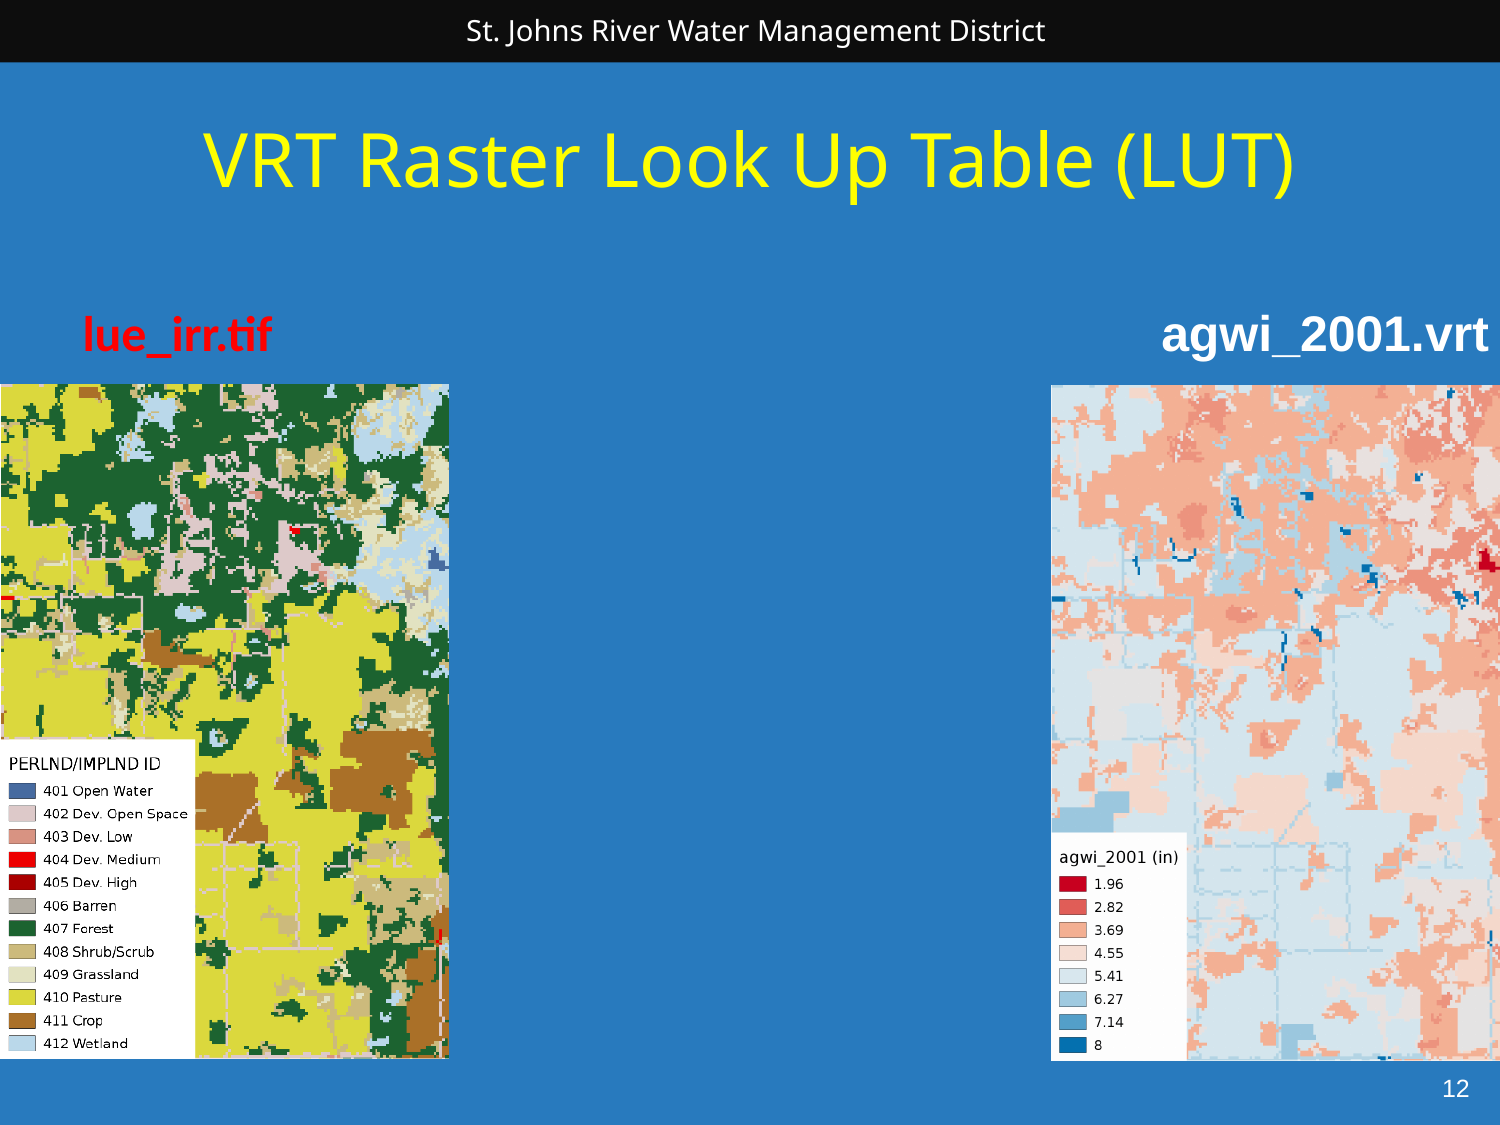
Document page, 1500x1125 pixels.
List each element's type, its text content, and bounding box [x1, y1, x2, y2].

slide_number 12 [1200, 1068, 1500, 1125]
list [1050, 385, 1500, 1062]
list agwi_2001.vrt [833, 277, 1497, 386]
text_box lue_irr.tif [75, 277, 738, 386]
title VRT Raster Look Up Table (LUT) [150, 104, 1350, 255]
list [0, 383, 449, 1060]
